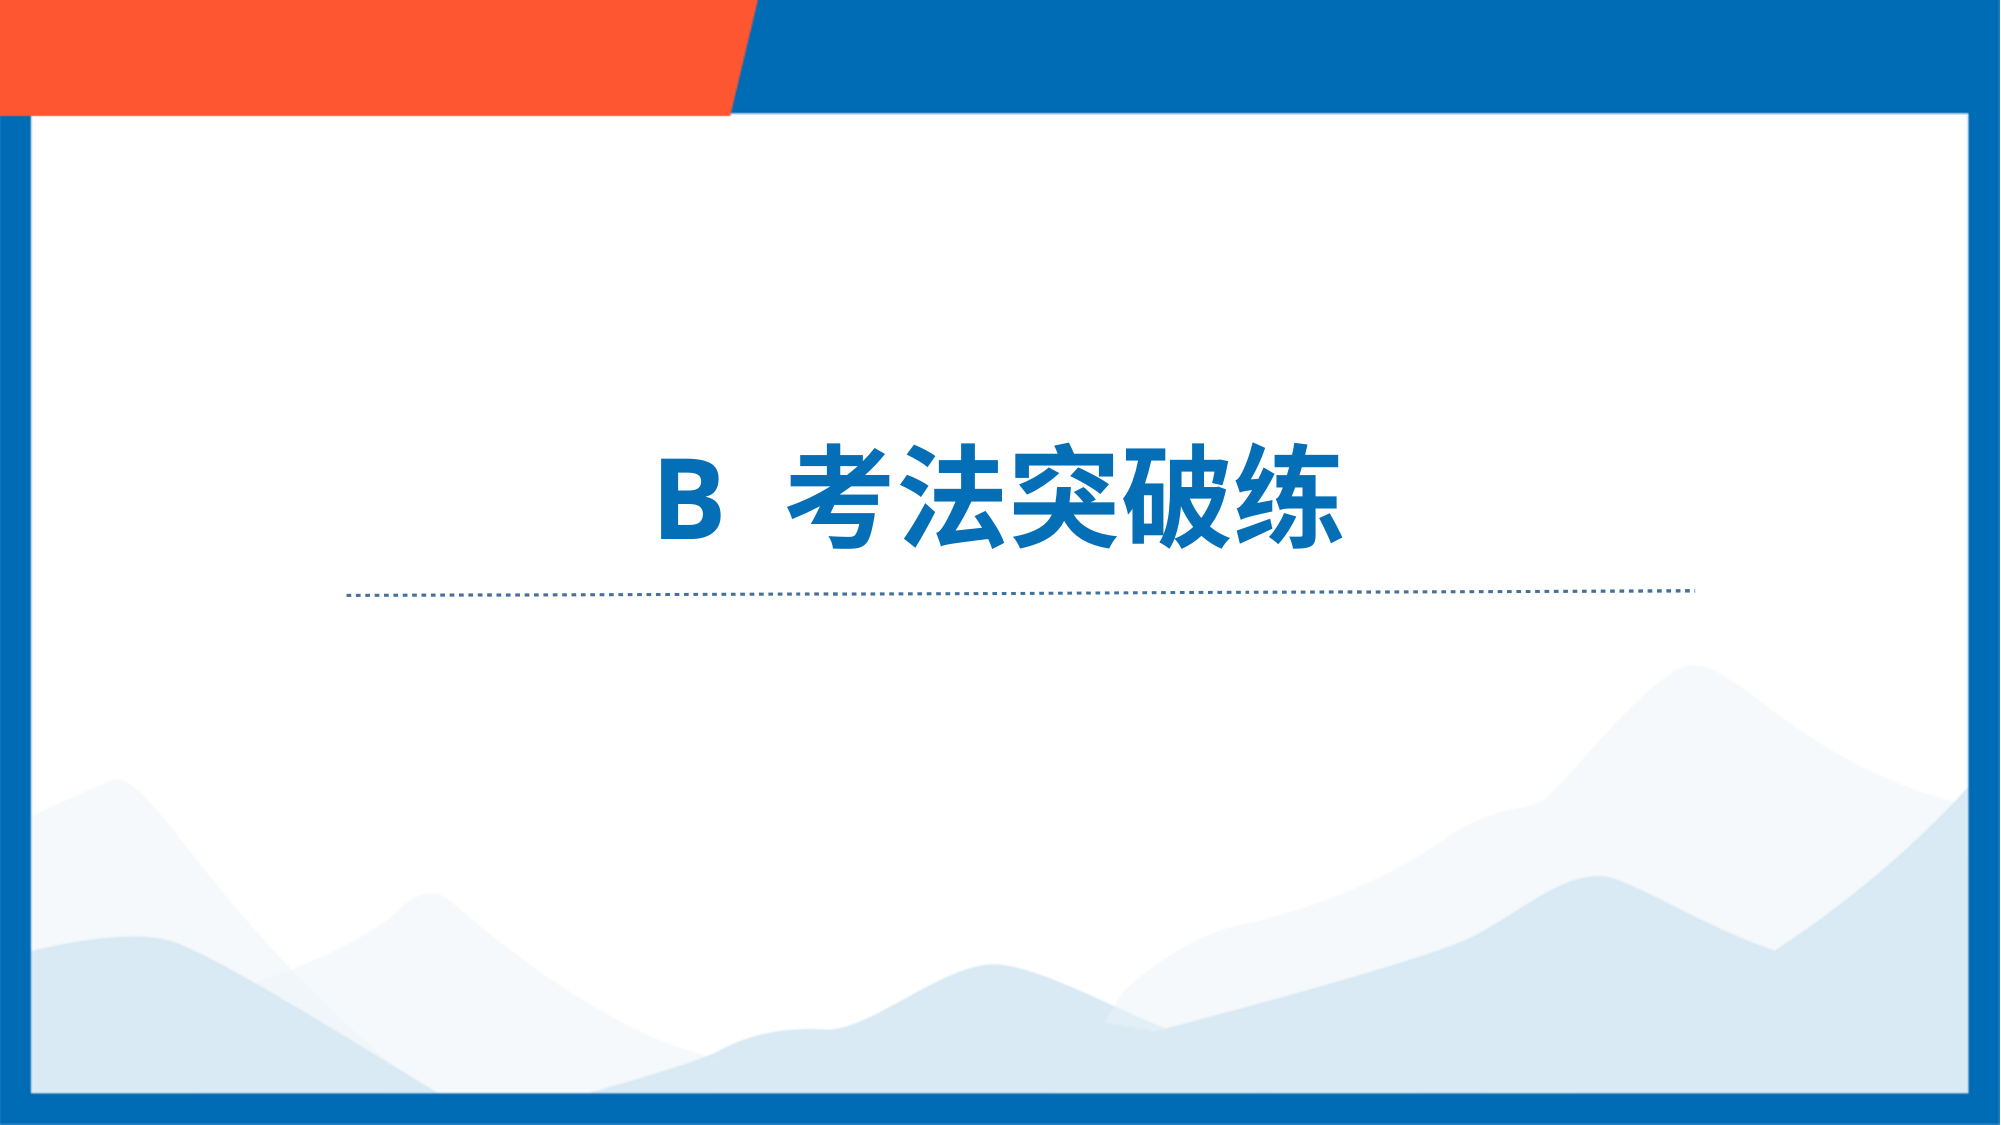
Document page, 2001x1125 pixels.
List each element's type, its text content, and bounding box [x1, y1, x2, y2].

picture [0, 0, 2000, 1125]
text_box B 考法突破练 [35, 411, 1962, 563]
